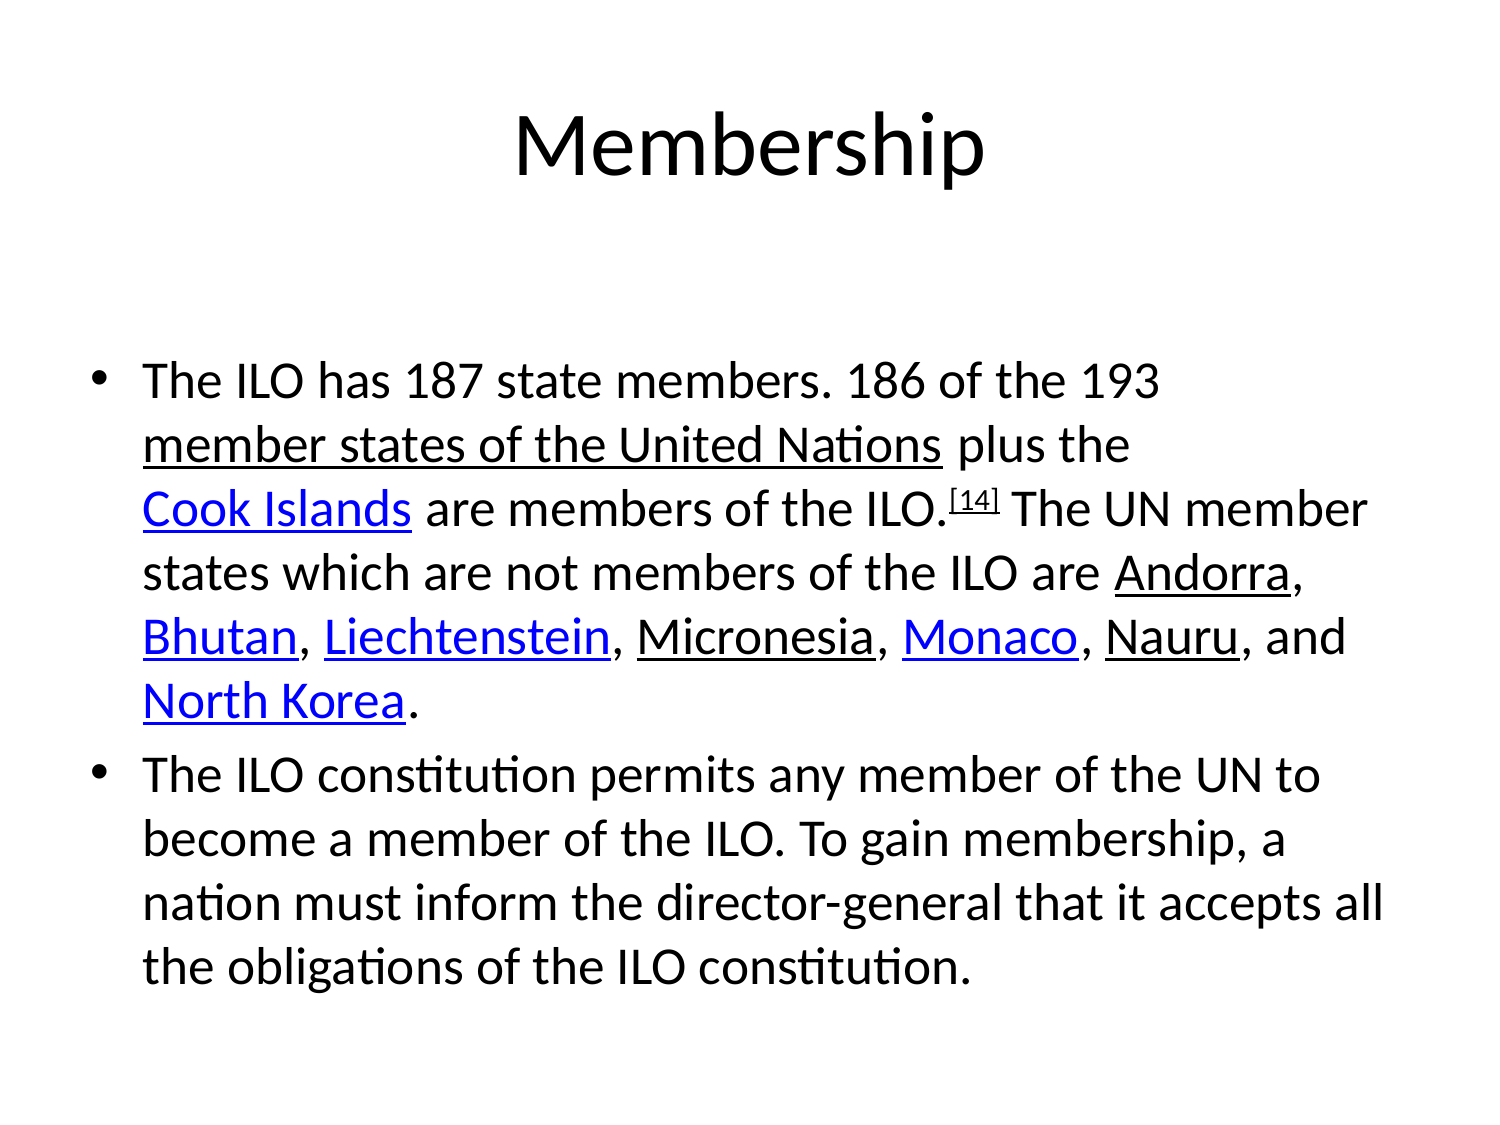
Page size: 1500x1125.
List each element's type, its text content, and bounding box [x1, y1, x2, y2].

title Membership [75, 45, 1425, 233]
list The ILO has 187 state members. 186 of the 193 member states of the United Nations plus the Cook Islands are members of the ILO.[14] The UN member states which are not members of the ILO are Andorra, Bhutan, Liechtenstein, Micronesia, Monaco, Nauru, and North Korea. The ILO constitution permits any member of the UN to become a member of the ILO. To gain membership, a nation must inform the director-general that it accepts all the obligations of the ILO constitution. [75, 262, 1425, 1005]
